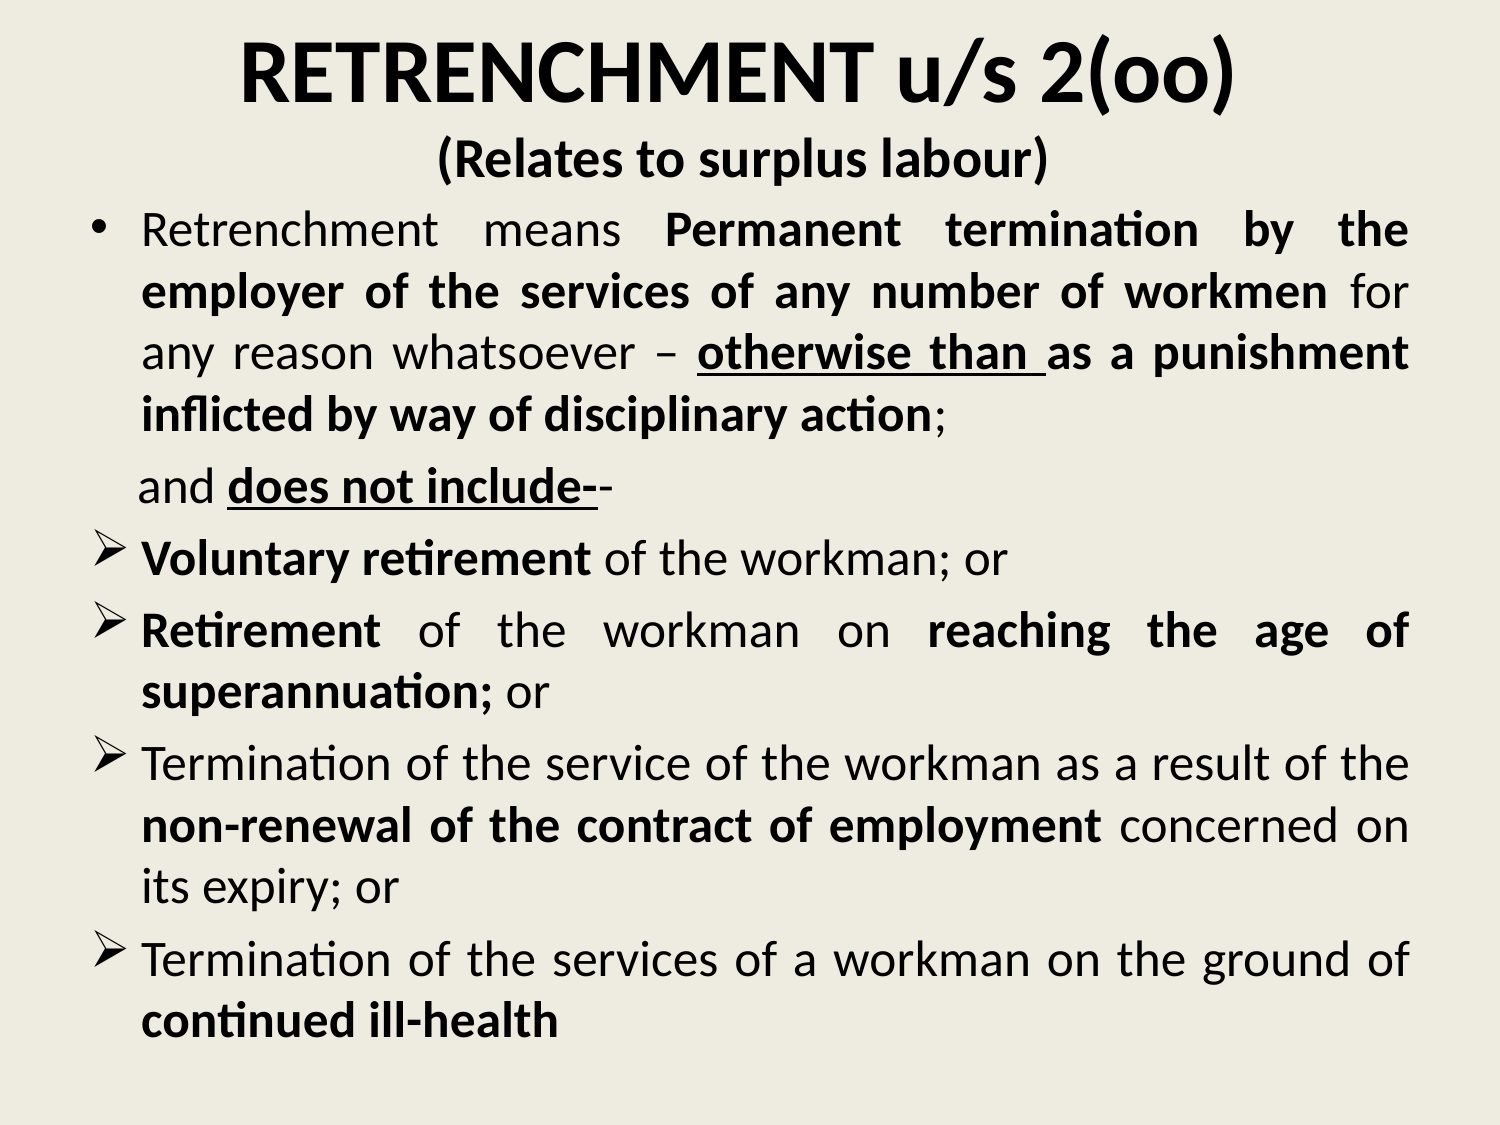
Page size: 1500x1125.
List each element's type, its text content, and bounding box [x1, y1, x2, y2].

list Retrenchment means Permanent termination by the employer of the services of any number of workmen for any reason whatsoever – otherwise than as a punishment inflicted by way of disciplinary action; and does not include-- Voluntary retirement of the workman; or Retirement of the workman on reaching the age of superannuation; or Termination of the service of the workman as a result of the non-renewal of the contract of employment concerned on its expiry; or Termination of the services of a workman on the ground of continued ill-health [75, 187, 1425, 1063]
title RETRENCHMENT u/s 2(oo) (Relates to surplus labour) [75, 0, 1425, 187]
